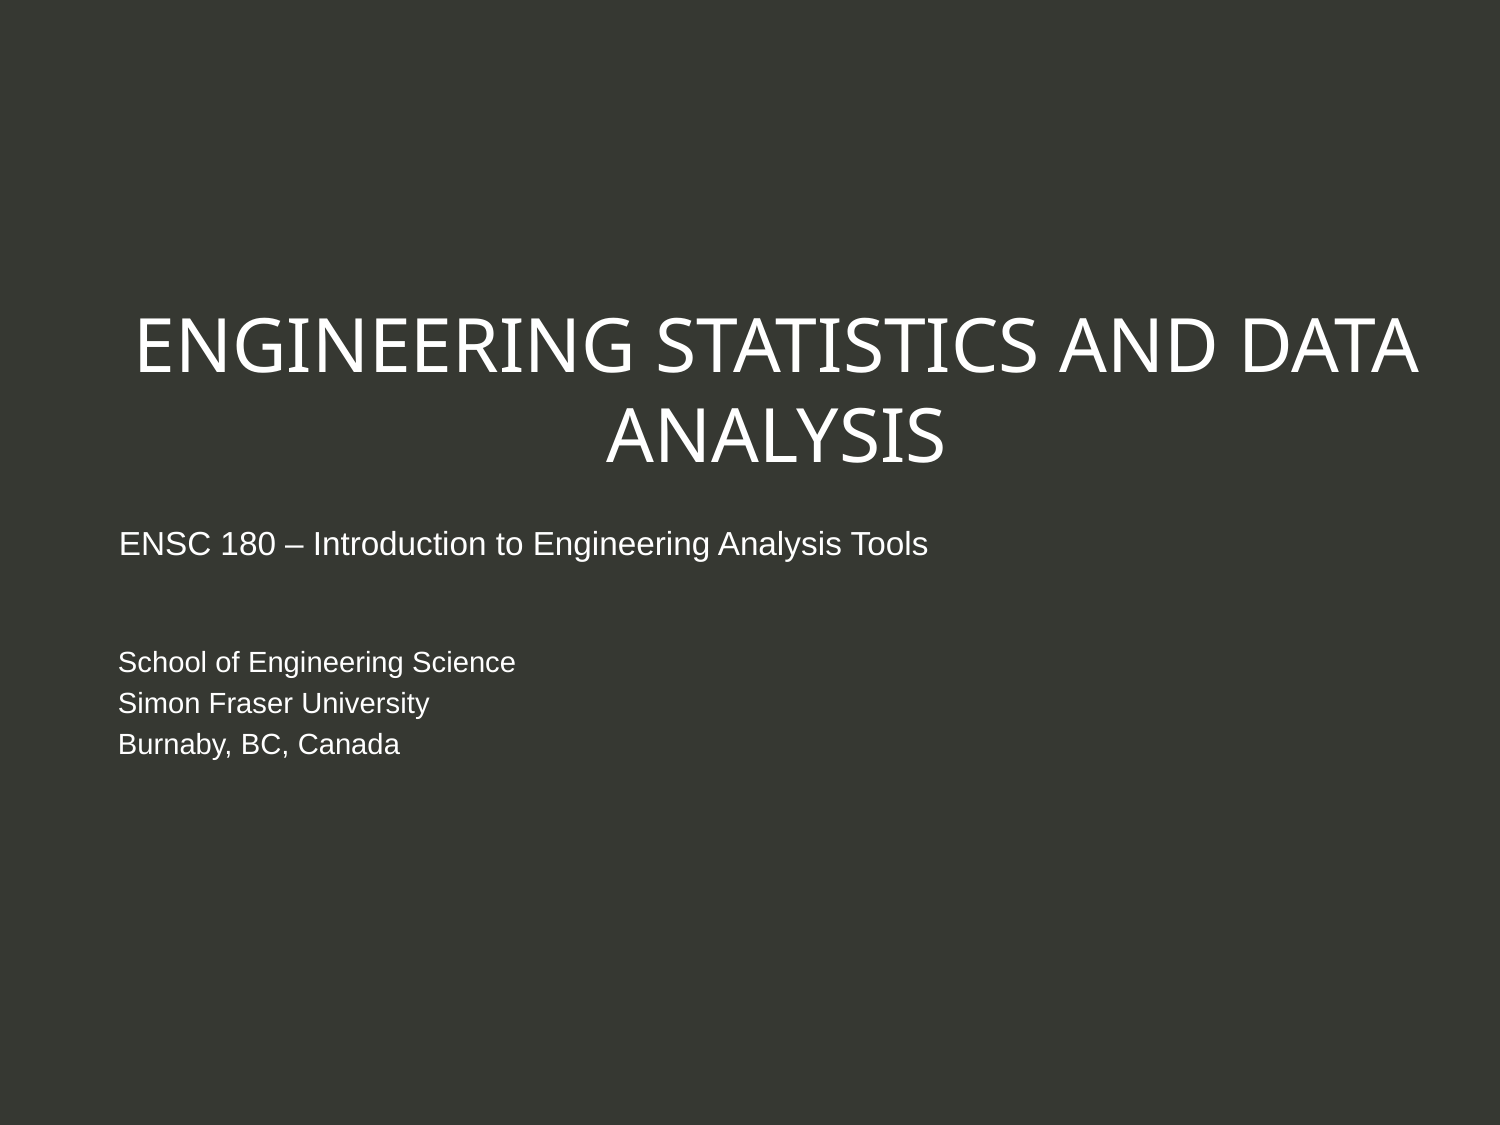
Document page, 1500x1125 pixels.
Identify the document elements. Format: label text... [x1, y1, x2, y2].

title ENGINEERING STATISTICS AND DATA ANALYSIS [108, 290, 1446, 391]
subtitle ENSC 180 – Introduction to Engineering Analysis Tools [103, 515, 1429, 591]
